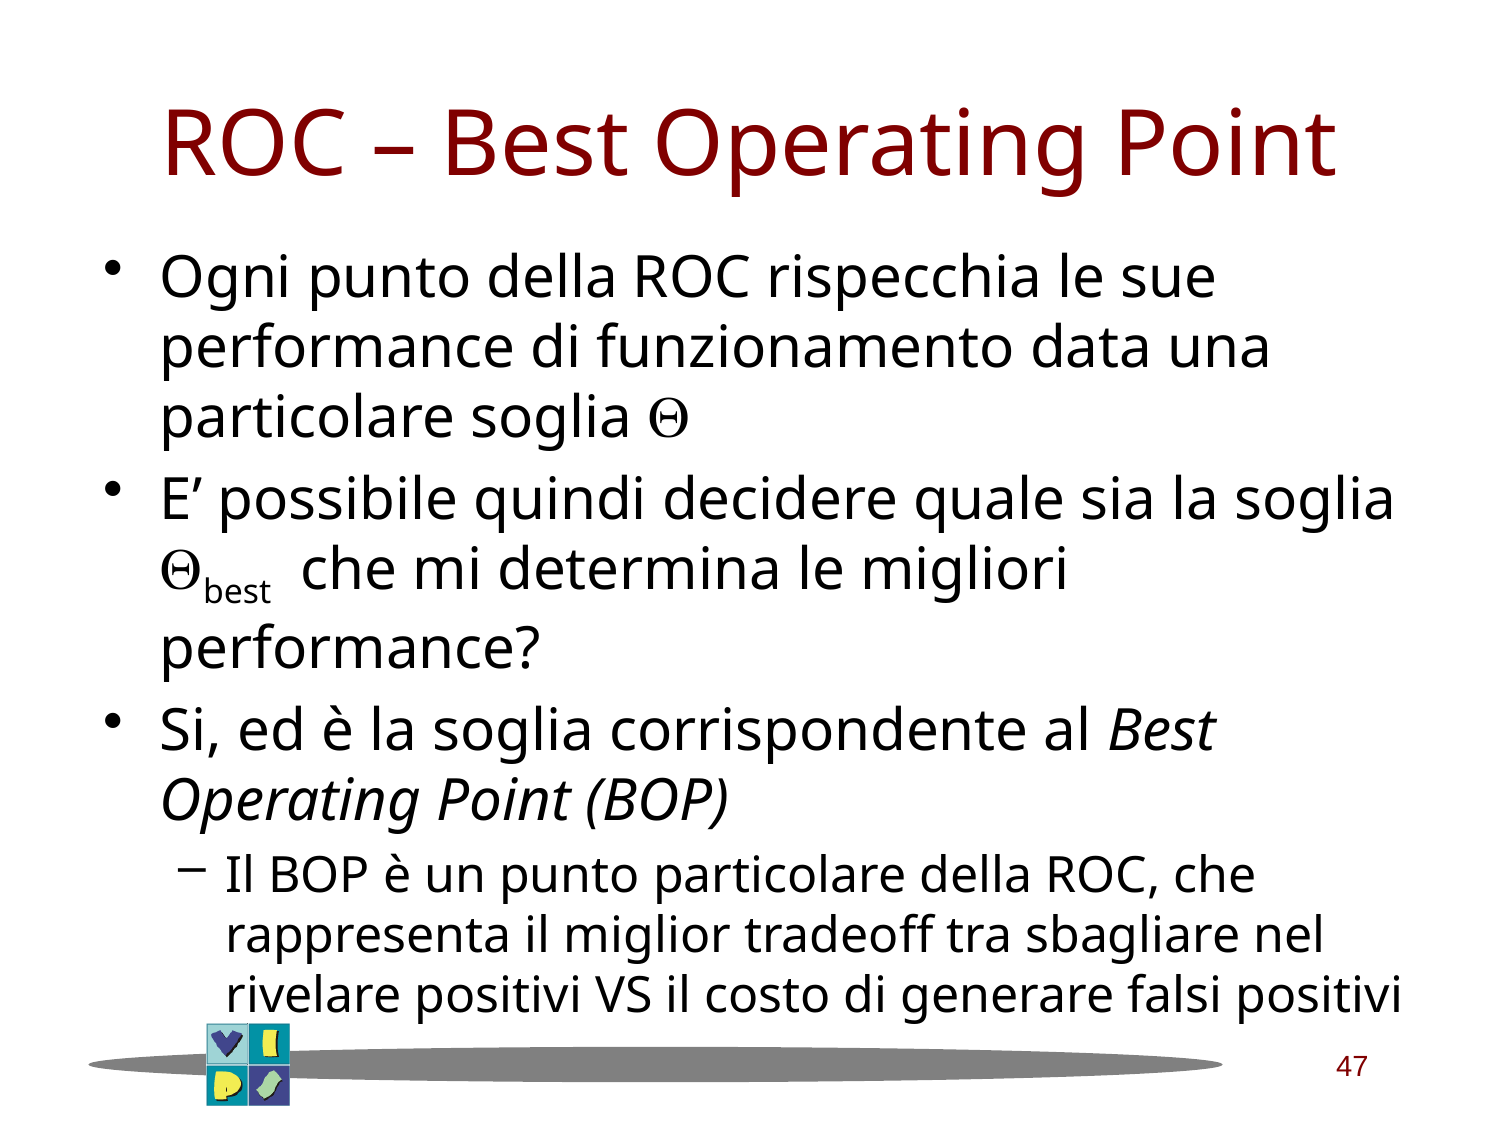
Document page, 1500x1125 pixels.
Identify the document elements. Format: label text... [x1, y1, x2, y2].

title ROC – Best Operating Point [75, 45, 1425, 233]
list Ogni punto della ROC rispecchia le sue performance di funzionamento data una particolare soglia Q E’ possibile quindi decidere quale sia la soglia Qbest che mi determina le migliori performance? Si, ed è la soglia corrispondente al Best Operating Point (BOP) Il BOP è un punto particolare della ROC, che rappresenta il miglior tradeoff tra sbagliare nel rivelare positivi VS il costo di generare falsi positivi [88, 231, 1439, 975]
picture [206, 1023, 290, 1106]
slide_number 47 [1033, 1039, 1384, 1118]
